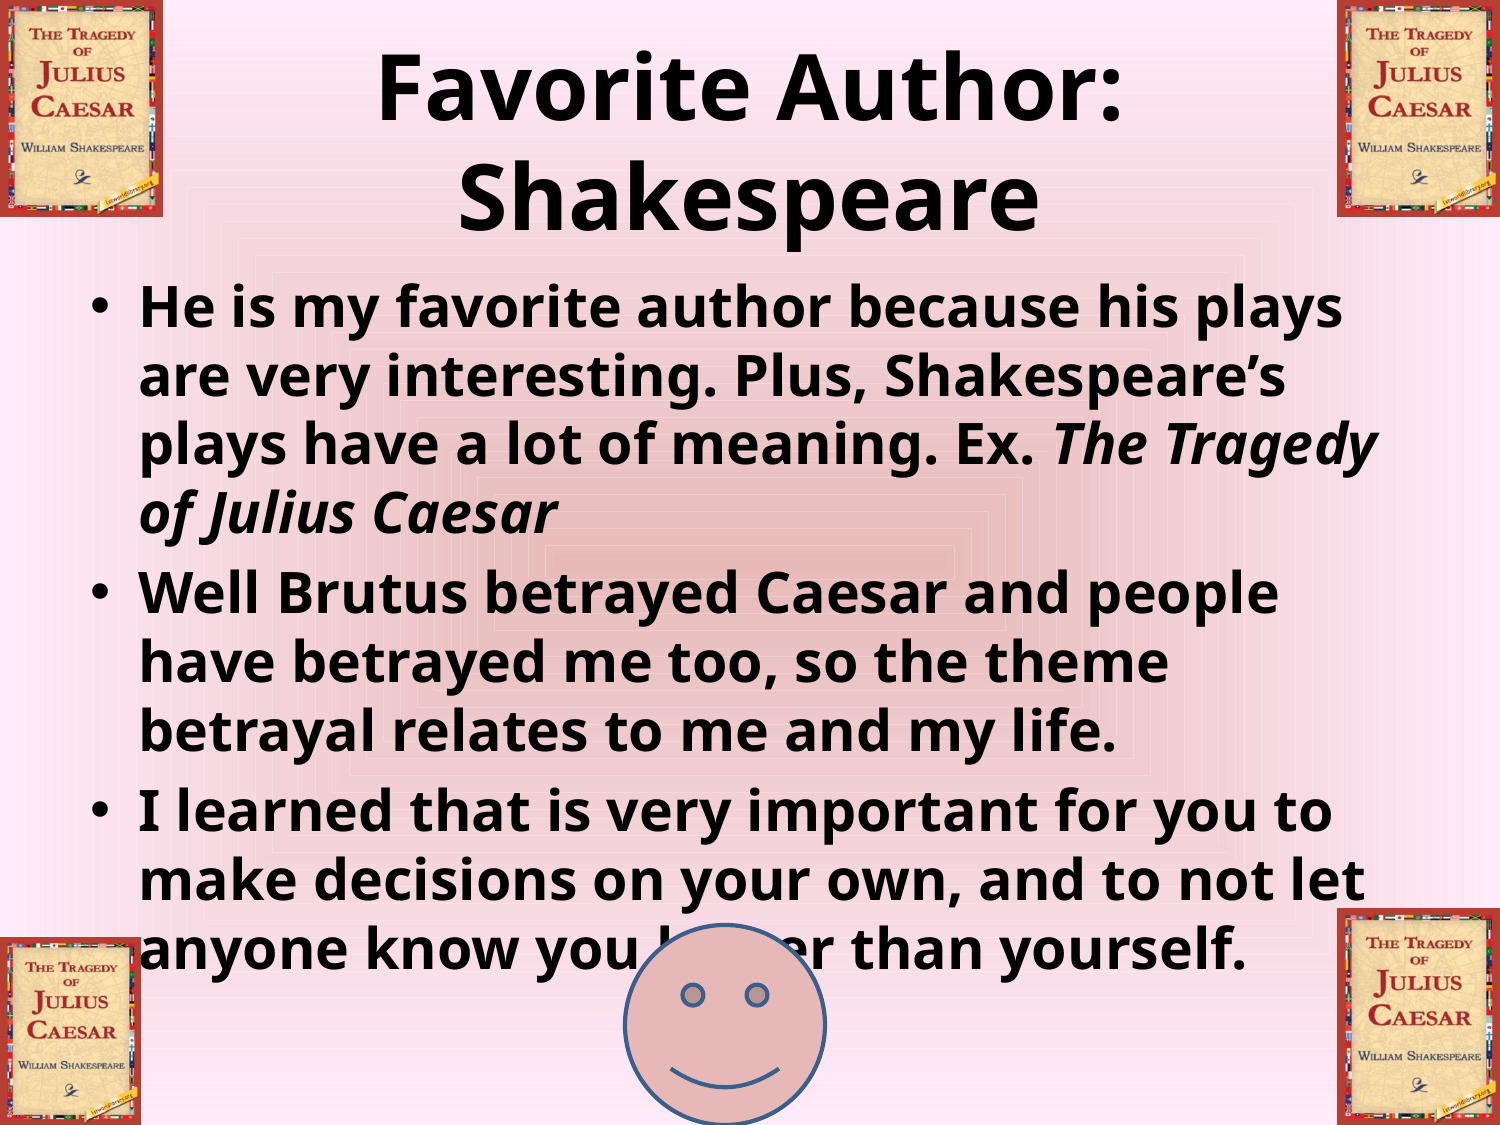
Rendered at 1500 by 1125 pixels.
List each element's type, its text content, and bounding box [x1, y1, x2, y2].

text_box [622, 922, 828, 1125]
title Favorite Author: Shakespeare [75, 45, 1425, 233]
picture [0, 937, 141, 1125]
picture [1337, 908, 1500, 1125]
list He is my favorite author because his plays are very interesting. Plus, Shakespeare’s plays have a lot of meaning. Ex. The Tragedy of Julius Caesar Well Brutus betrayed Caesar and people have betrayed me too, so the theme betrayal relates to me and my life. I learned that is very important for you to make decisions on your own, and to not let anyone know you better than yourself. [75, 262, 1425, 1005]
picture [0, 0, 163, 217]
picture [1337, 0, 1500, 217]
